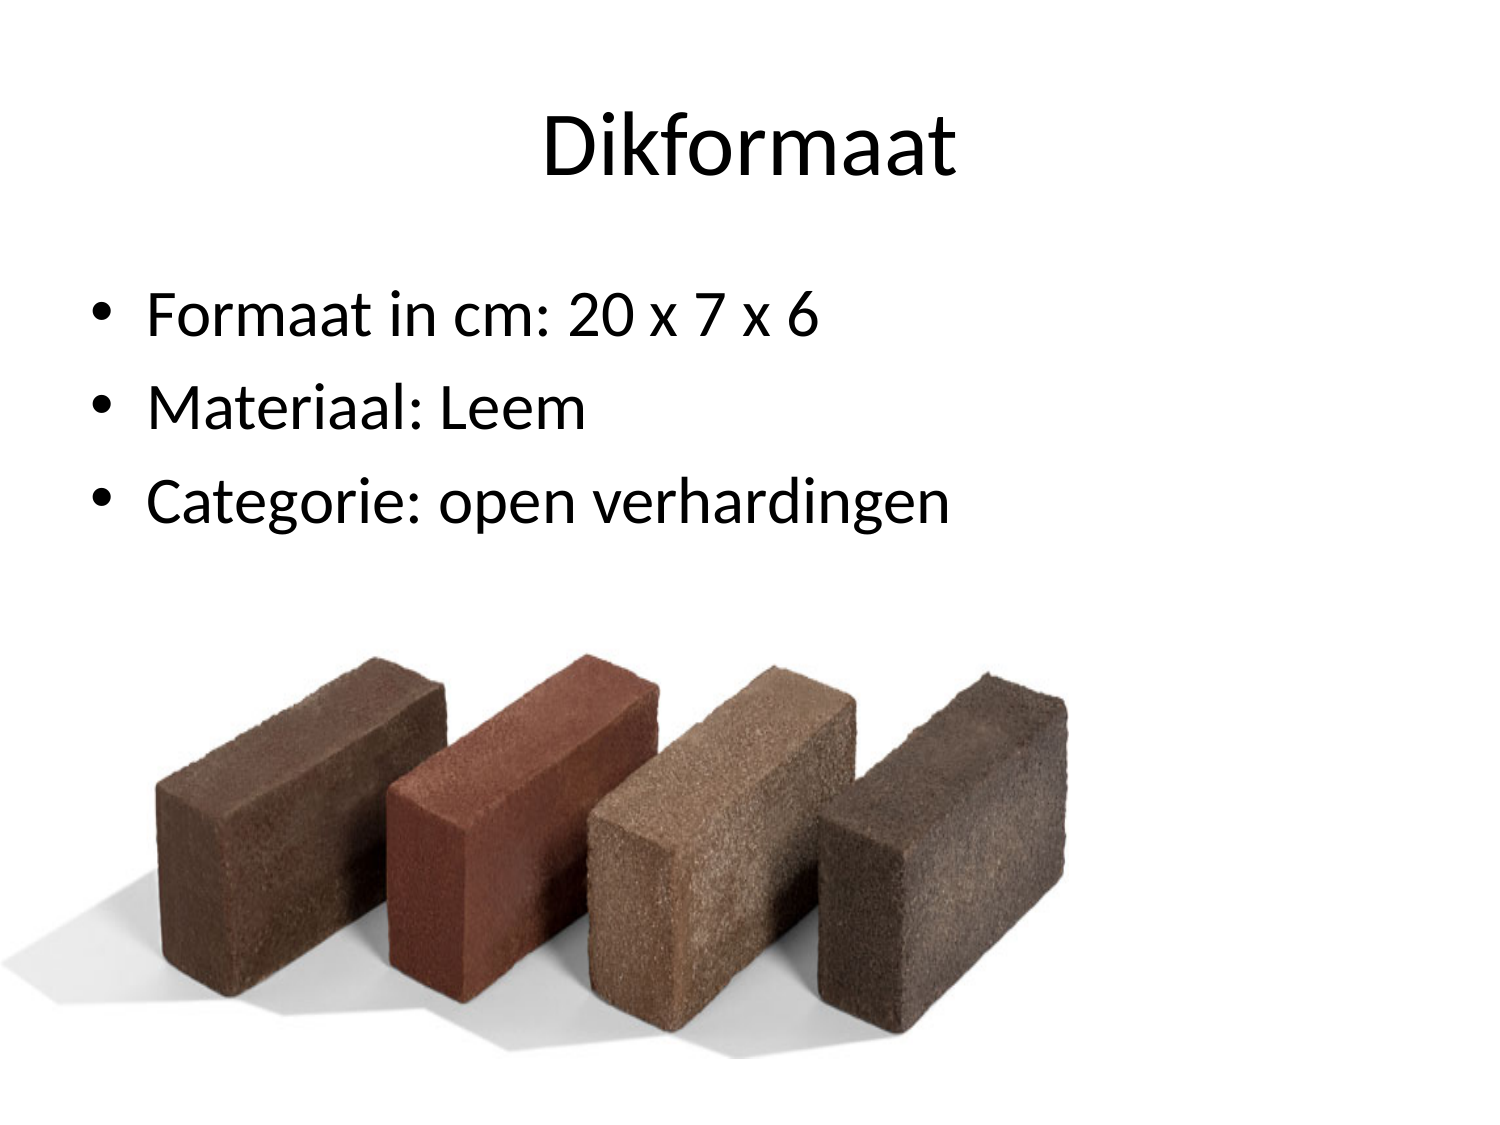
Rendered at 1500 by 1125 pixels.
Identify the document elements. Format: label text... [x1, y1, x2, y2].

title Dikformaat [75, 45, 1425, 233]
picture [0, 562, 1070, 1059]
list Formaat in cm: 20 x 7 x 6 Materiaal: Leem Categorie: open verhardingen [75, 262, 1425, 1005]
